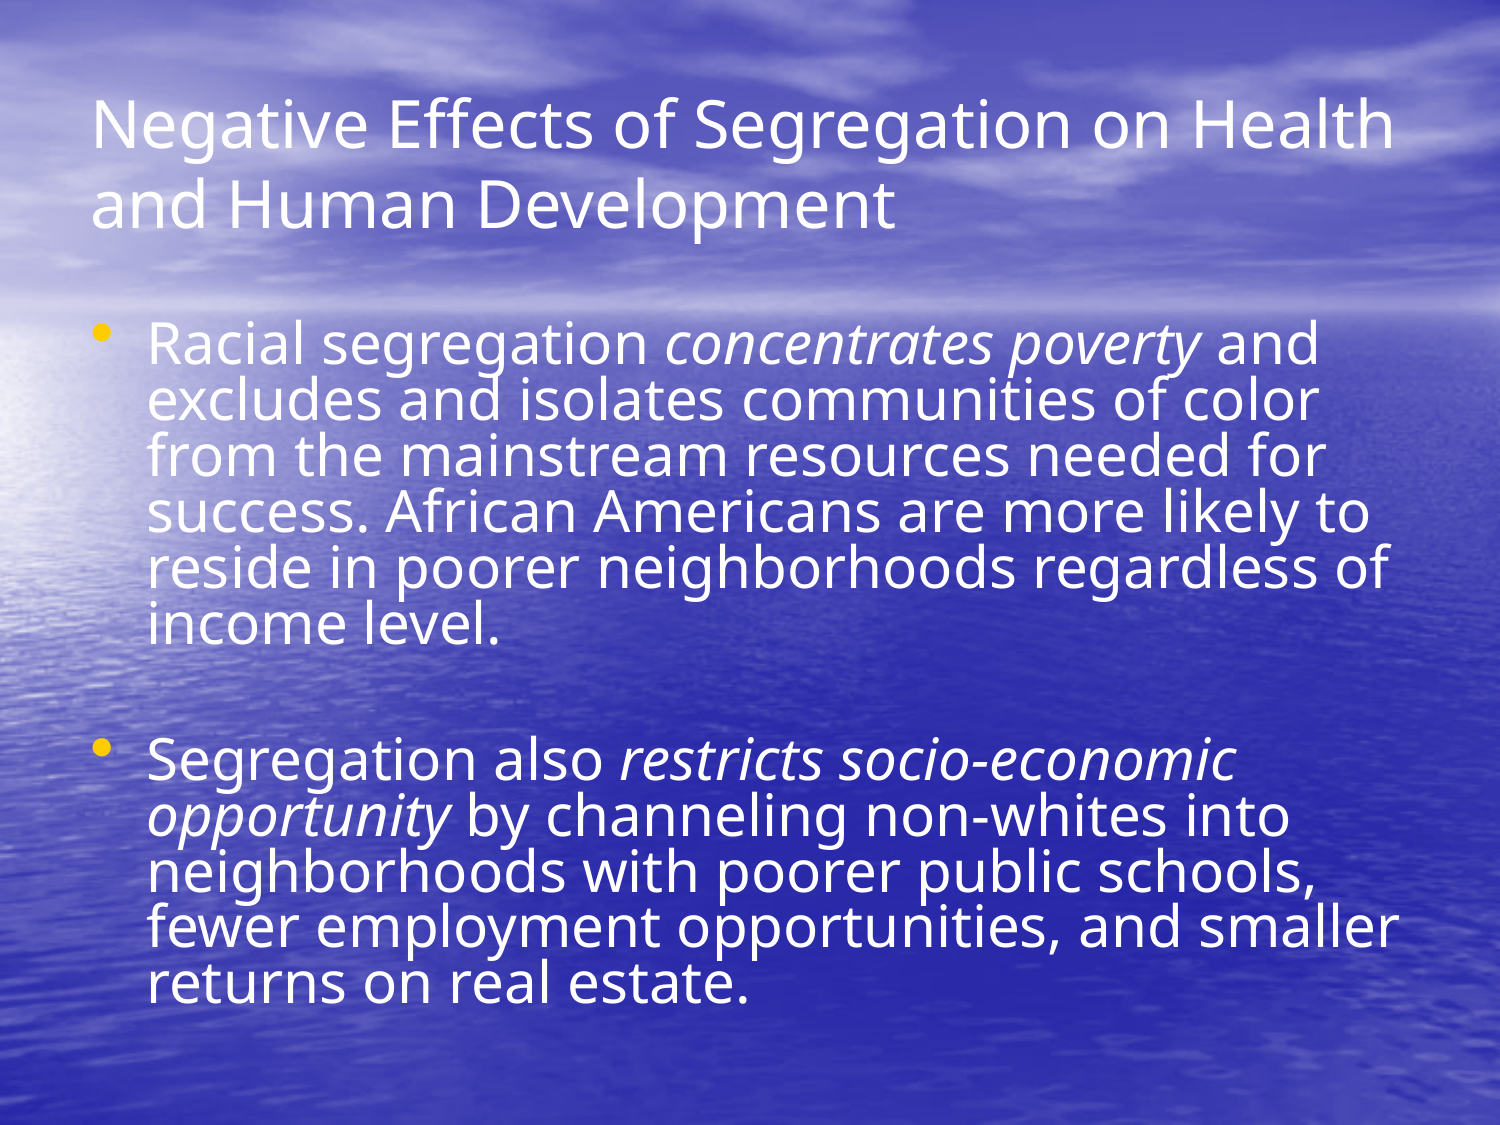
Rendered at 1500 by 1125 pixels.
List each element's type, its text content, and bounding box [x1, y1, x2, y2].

title Negative Effects of Segregation on Health and Human Development [74, 47, 1426, 276]
list Racial segregation concentrates poverty and excludes and isolates communities of color from the mainstream resources needed for success. African Americans are more likely to reside in poorer neighborhoods regardless of income level. Segregation also restricts socio-economic opportunity by channeling non-whites into neighborhoods with poorer public schools, fewer employment opportunities, and smaller returns on real estate. [74, 312, 1426, 1038]
